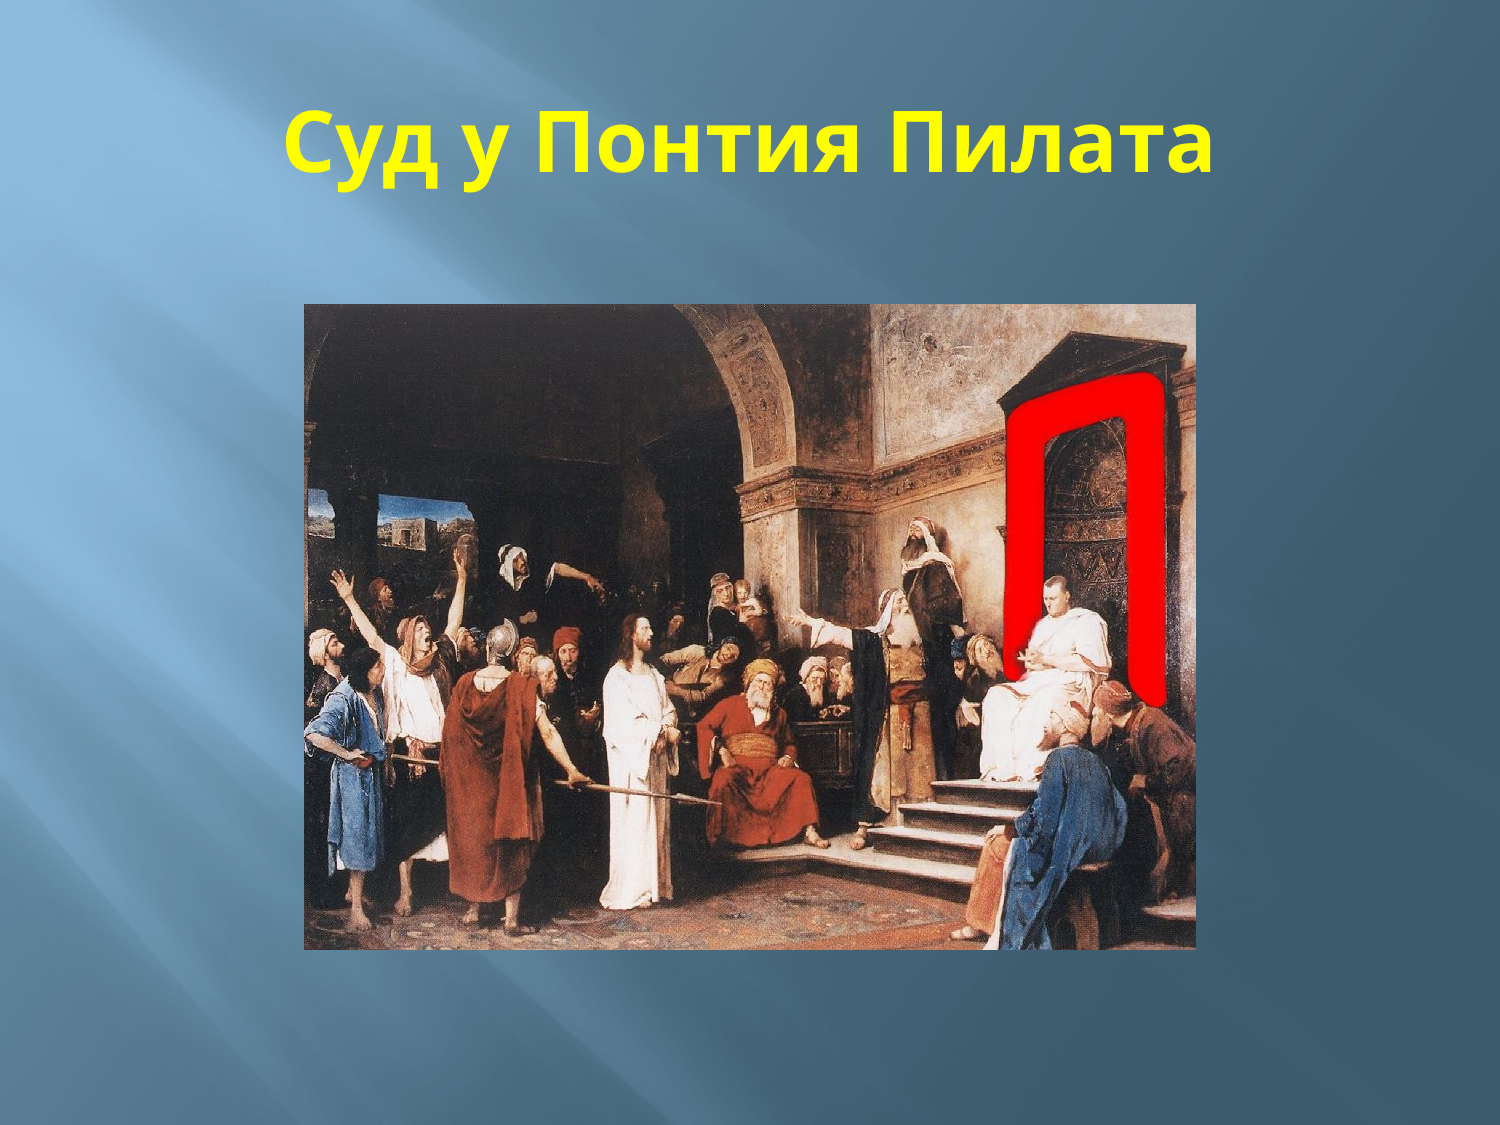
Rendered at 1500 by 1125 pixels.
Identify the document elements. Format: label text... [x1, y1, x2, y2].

title Суд у Понтия Пилата [75, 45, 1425, 233]
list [304, 304, 1196, 950]
